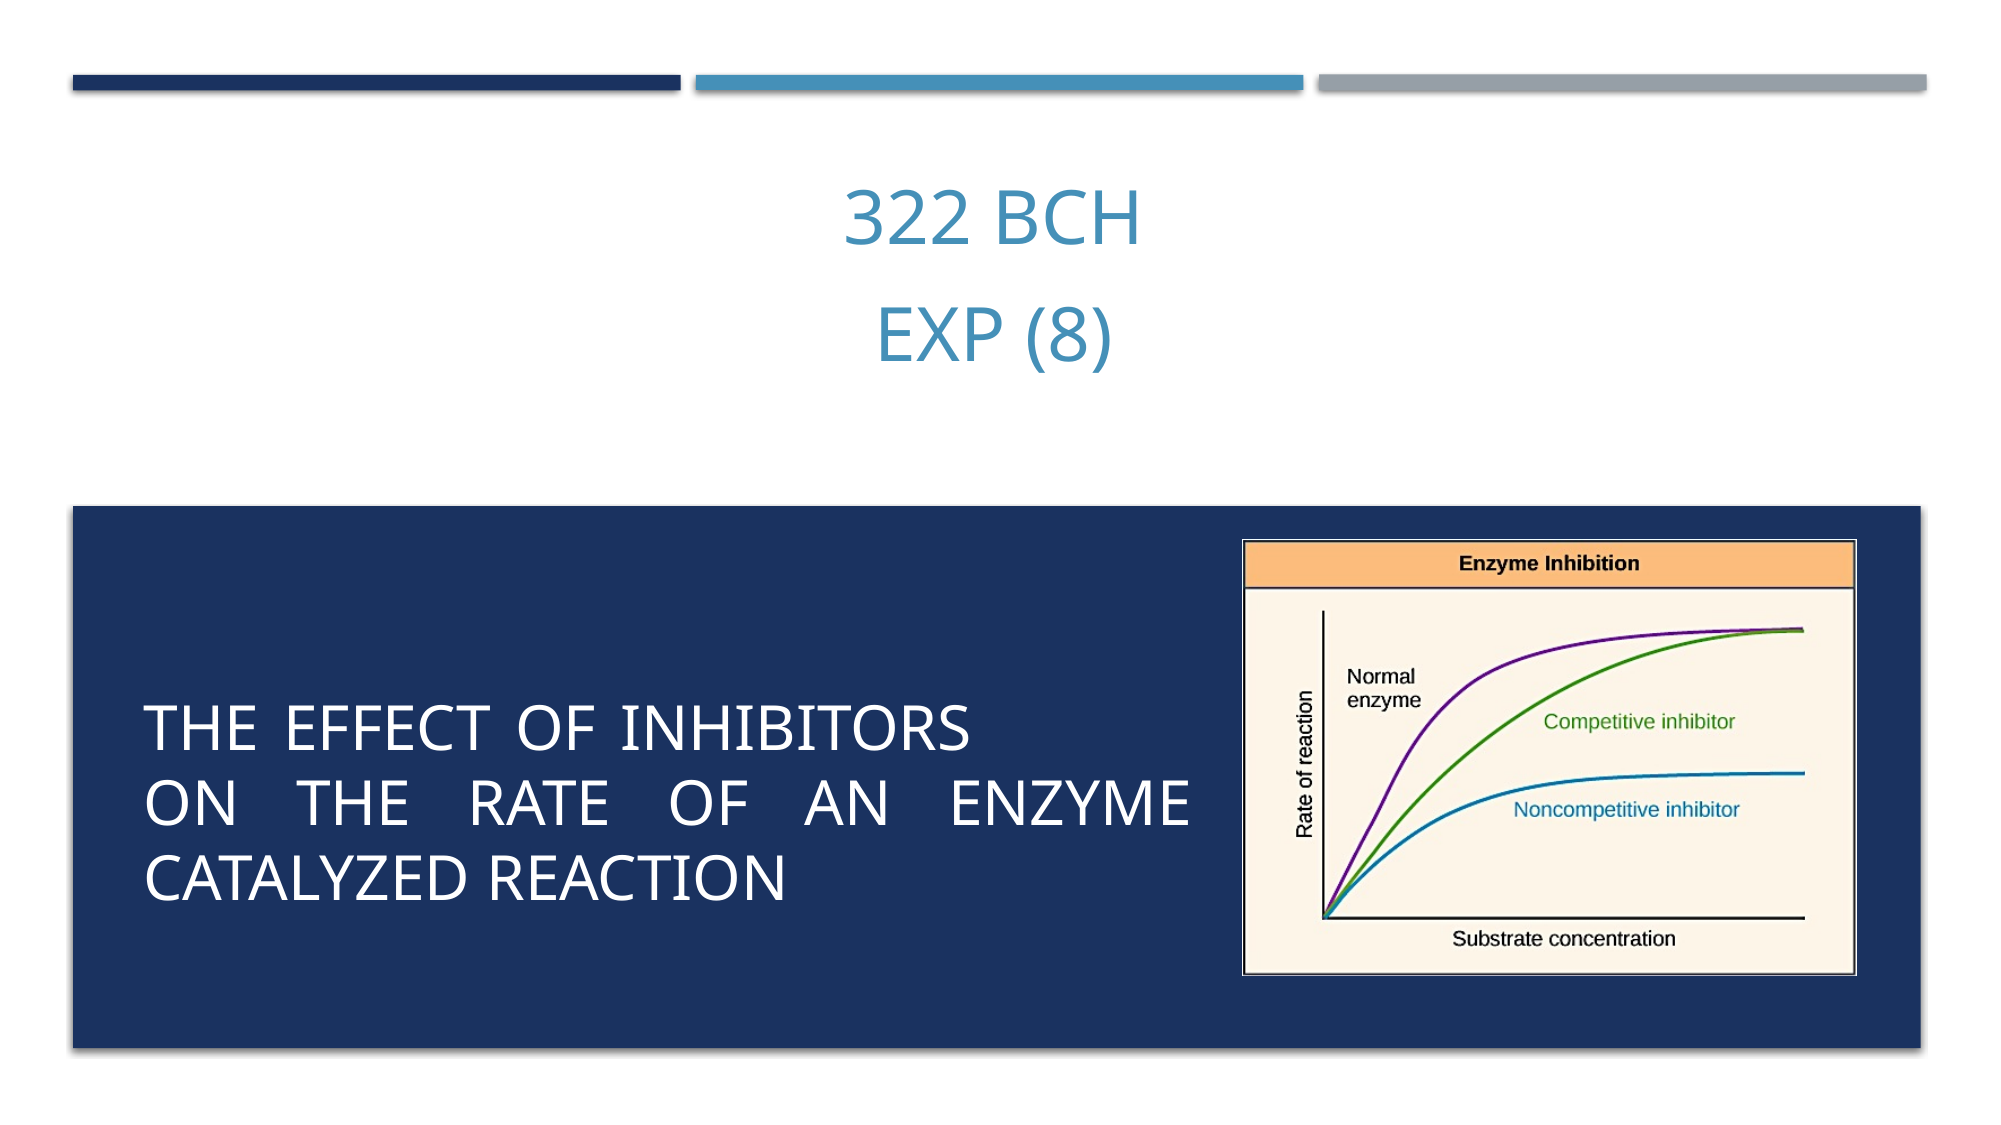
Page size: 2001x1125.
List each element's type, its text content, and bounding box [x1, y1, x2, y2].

picture [1242, 539, 1858, 977]
title The effect of inhibitors on the rate of an enzyme catalyzed reaction [128, 678, 1207, 920]
subtitle 322 BCH Exp (8) [92, 161, 1896, 259]
